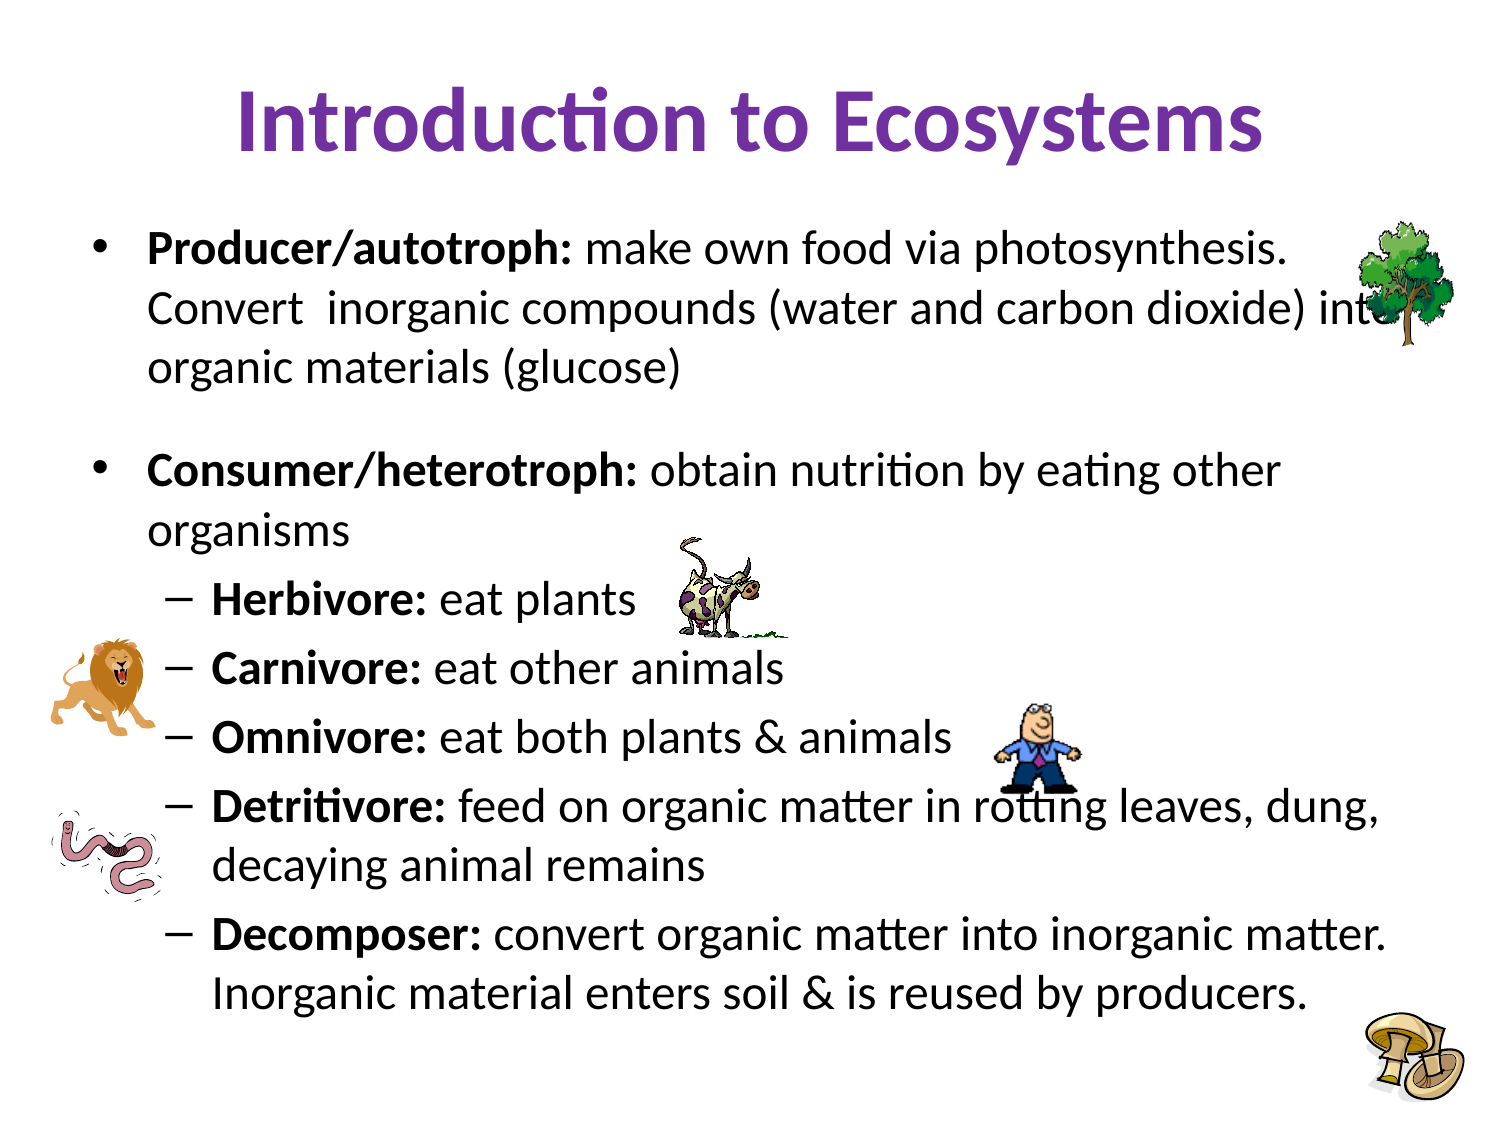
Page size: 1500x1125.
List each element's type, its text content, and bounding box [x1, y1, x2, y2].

picture [50, 810, 162, 903]
picture [678, 531, 790, 639]
picture [1364, 1011, 1466, 1104]
picture [50, 637, 156, 737]
title Introduction to Ecosystems [75, 45, 1425, 185]
picture [985, 647, 1099, 796]
picture [1353, 219, 1462, 349]
list Producer/autotroph: make own food via photosynthesis. Convert inorganic compounds (water and carbon dioxide) into organic materials (glucose) Consumer/heterotroph: obtain nutrition by eating other organisms Herbivore: eat plants Carnivore: eat other animals Omnivore: eat both plants & animals Detritivore: feed on organic matter in rotting leaves, dung, decaying animal remains Decomposer: convert organic matter into inorganic matter. Inorganic material enters soil & is reused by producers. [76, 208, 1427, 1071]
